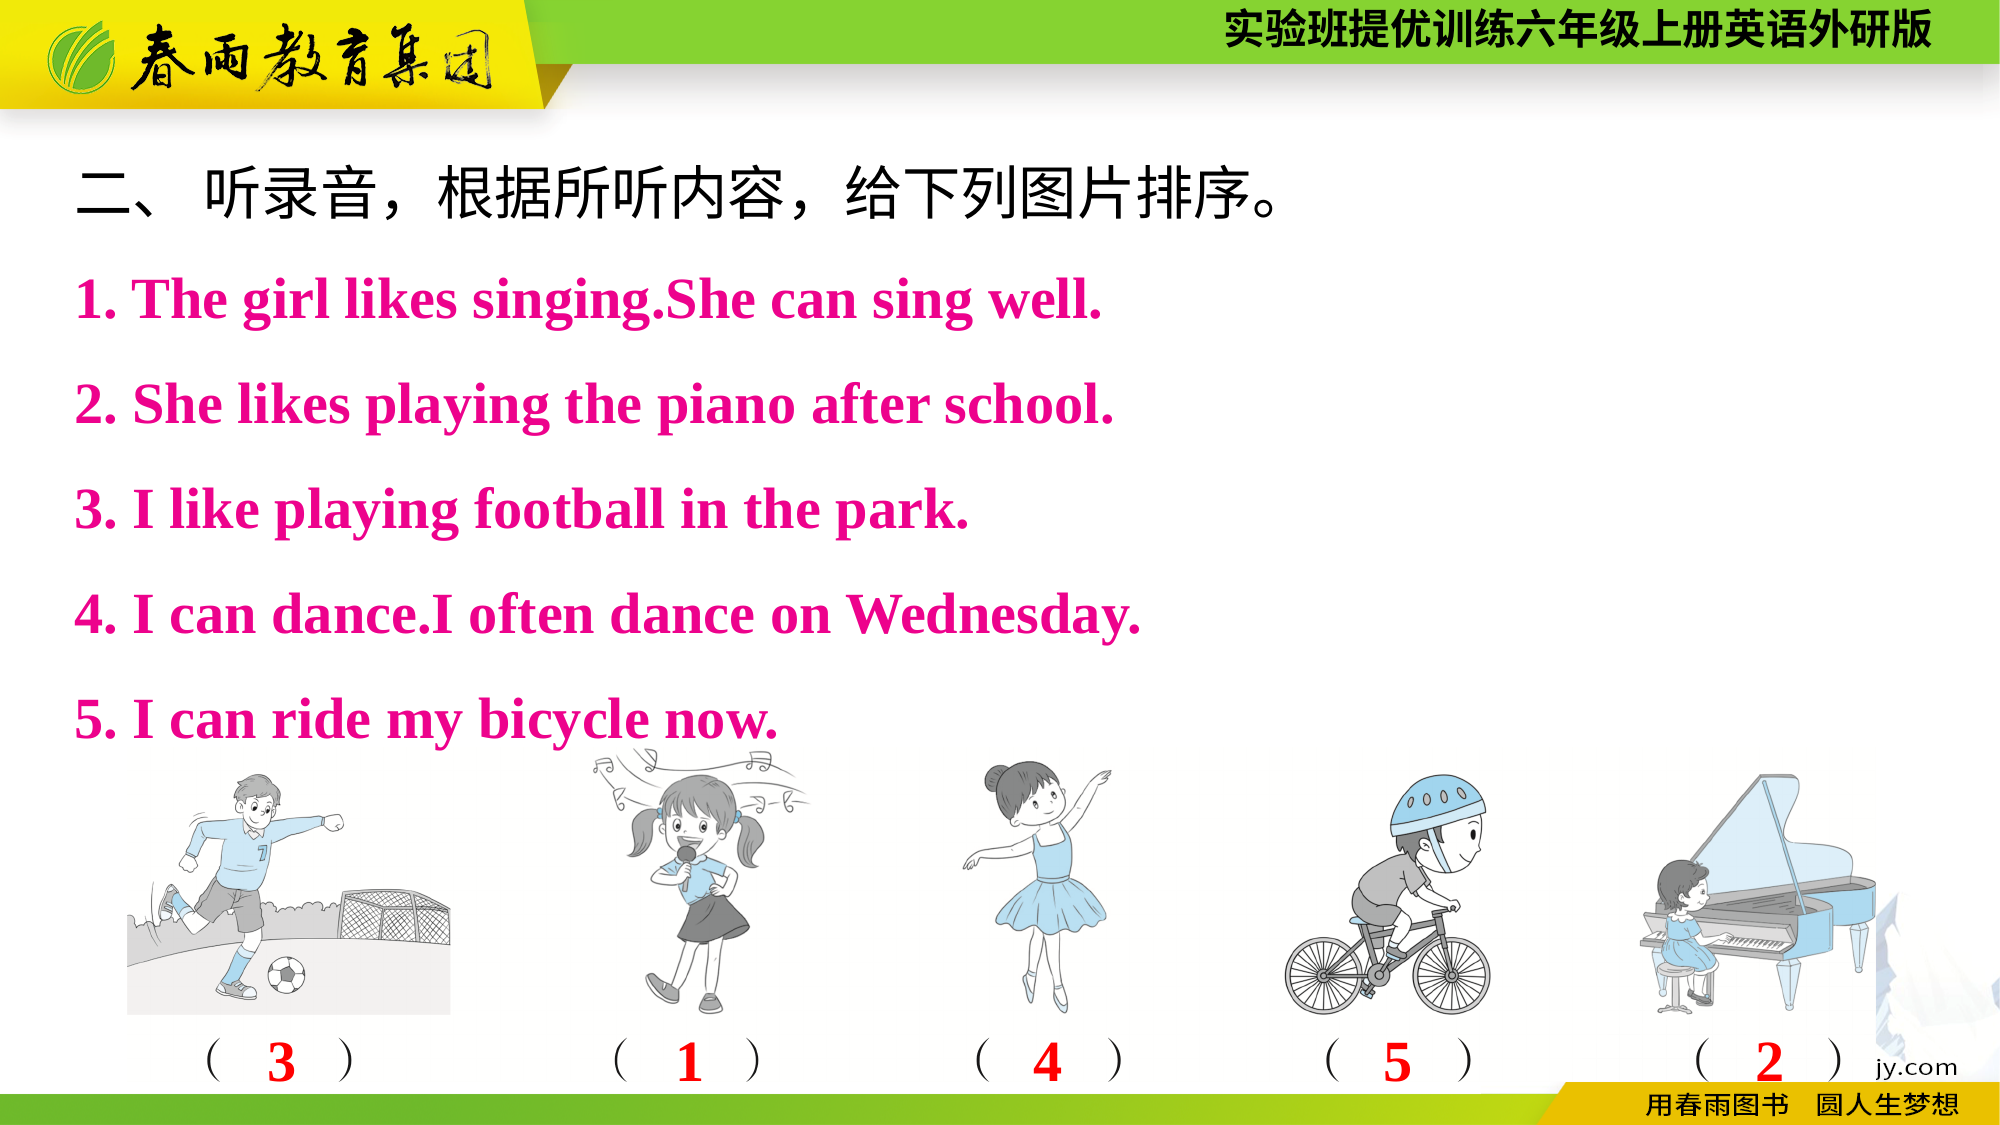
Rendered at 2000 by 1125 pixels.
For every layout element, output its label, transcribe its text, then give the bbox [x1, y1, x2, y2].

picture [0, 0, 2000, 1125]
text_box 2 [1740, 1093, 1800, 1101]
text_box 3 [253, 1093, 313, 1101]
text_box 5 [1368, 1093, 1428, 1101]
text_box 4 [1018, 1093, 1078, 1101]
list 二、 听录音，根据所听内容，给下列图片排序。 [59, 113, 1944, 218]
text_box 1 [660, 1093, 720, 1101]
text_box 1. The girl likes singing.She can sing well. 2. She likes playing the piano after school. 3. I like playing football in the park. 4. I can dance.I often dance on Wednesday. 5. I can ride my bicycle now. [59, 218, 1944, 758]
